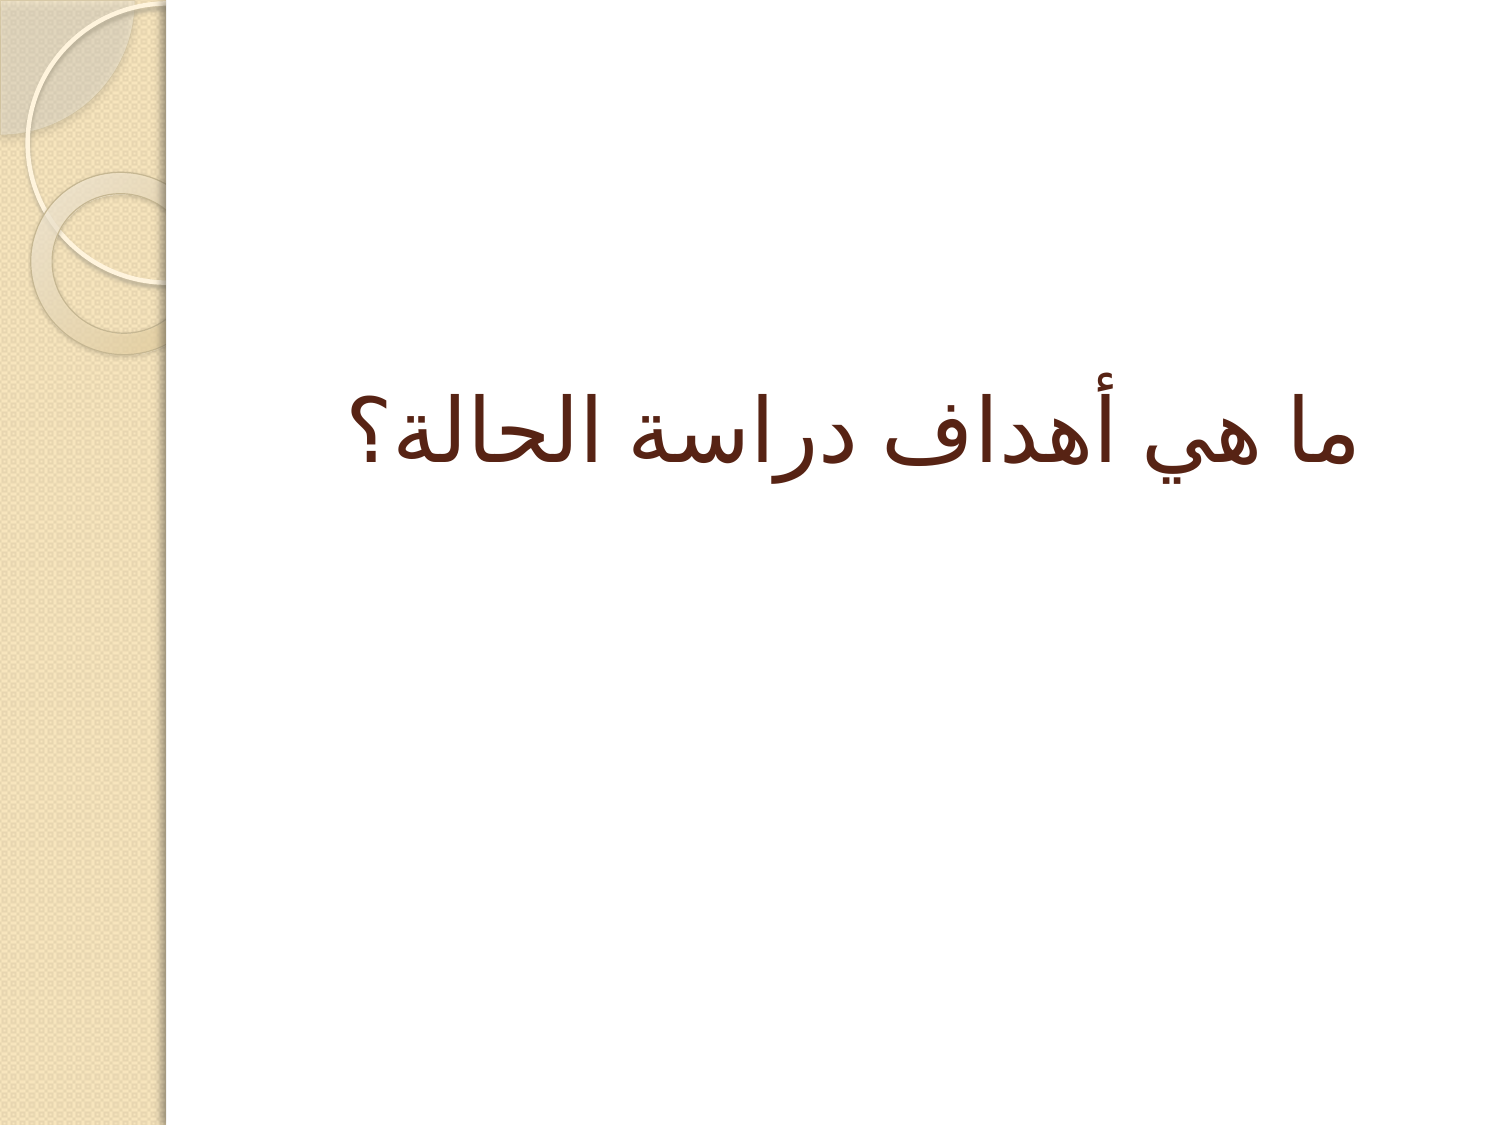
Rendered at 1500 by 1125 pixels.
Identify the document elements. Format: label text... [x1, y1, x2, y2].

title ما هي أهداف دراسة الحالة؟ [242, 232, 1466, 622]
